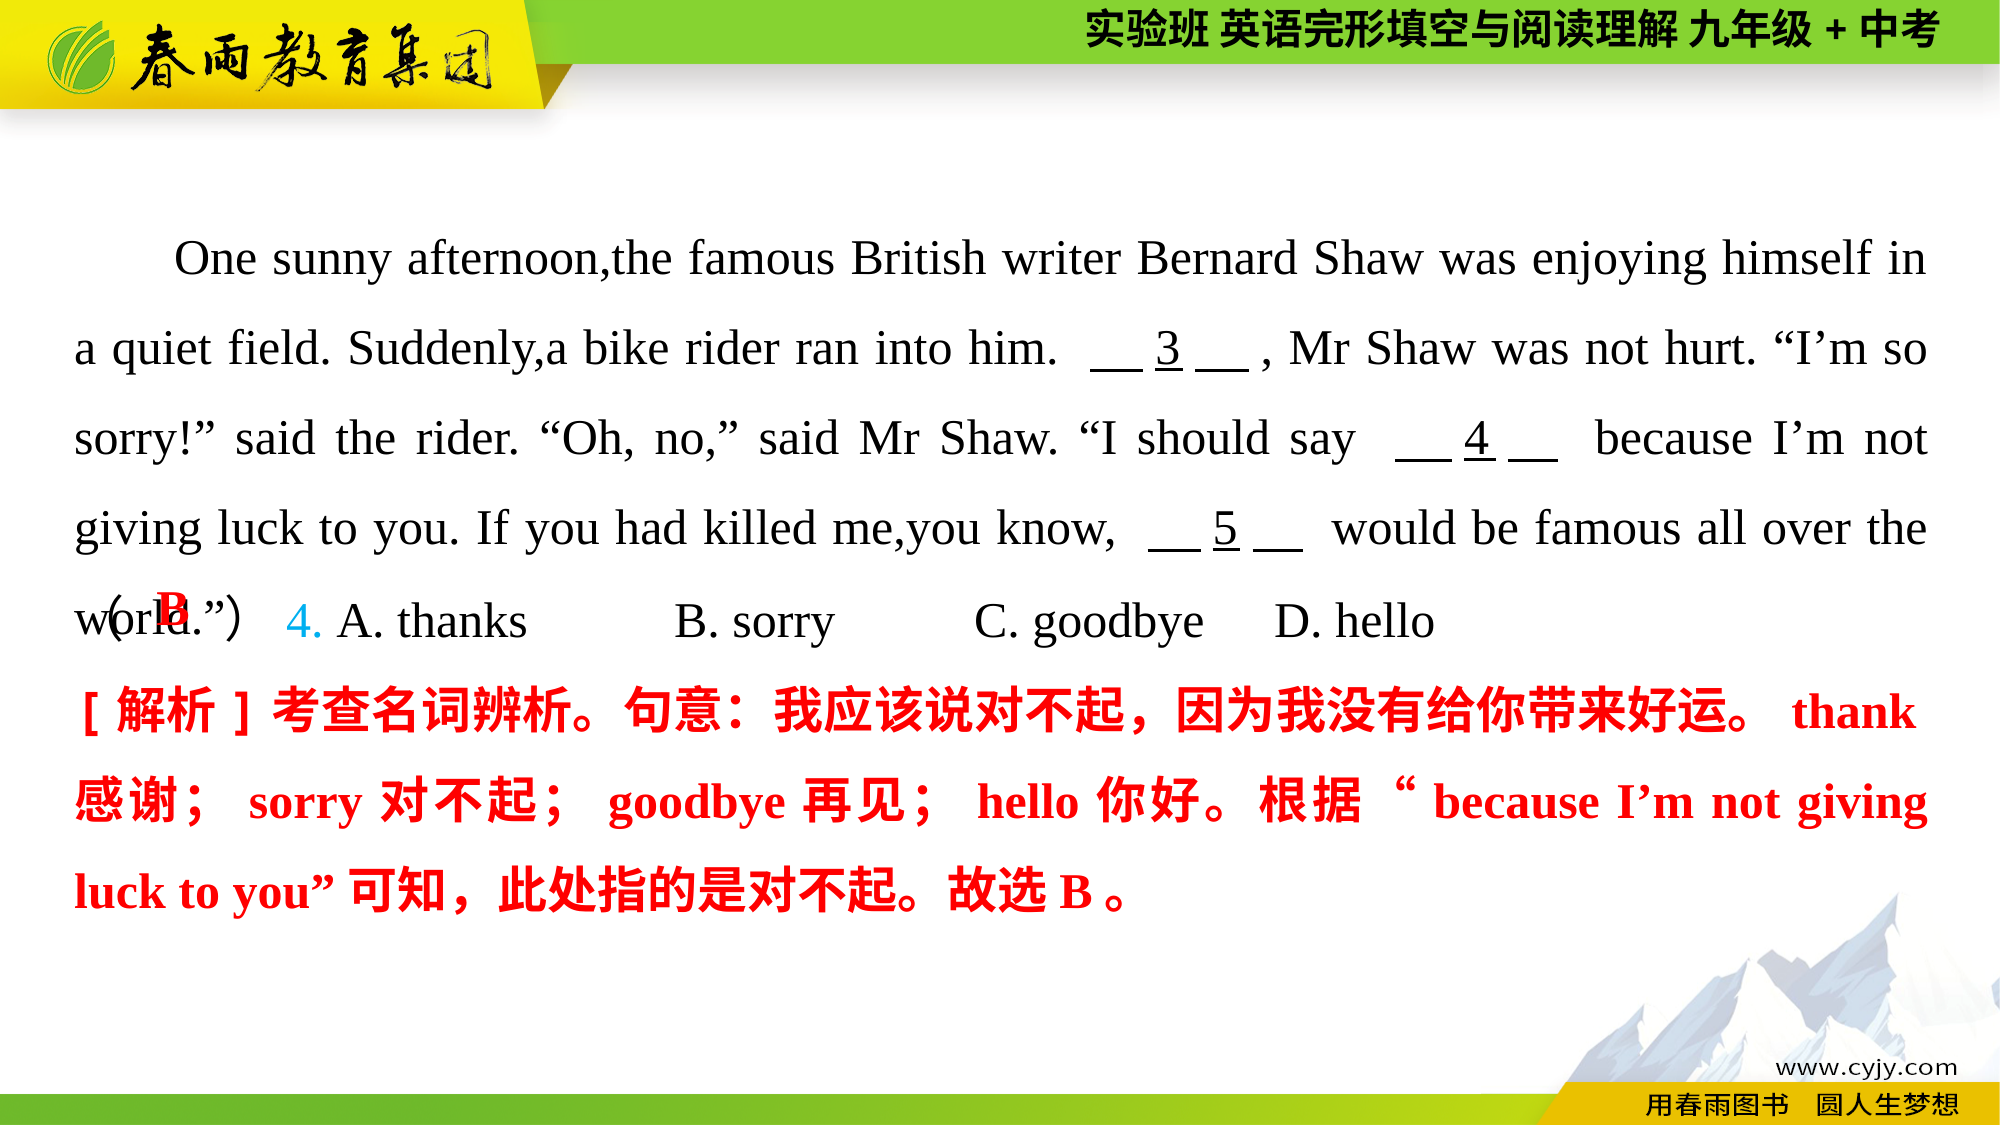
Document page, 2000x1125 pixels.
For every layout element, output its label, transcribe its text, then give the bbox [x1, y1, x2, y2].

picture [0, 0, 2000, 1125]
text_box [解析]考查名词辨析。句意：我应该说对不起，因为我没有给你带来好运。thank感谢；sorry对不起；goodbye再见；hello你好。根据“because I’m not giving luck to you”可知，此处指的是对不起。故选B。 [59, 655, 1944, 926]
list One sunny afternoon,the famous British writer Bernard Shaw was enjoying himself in a quiet field. Suddenly,a bike rider ran into him. 3 , Mr Shaw was not hurt. “I’m so sorry!” said the rider. “Oh, no,” said Mr Shaw. “I should say 4 because I’m not giving luck to you. If you had killed me,you know, 5 would be famous all over the world.” [59, 187, 1944, 549]
text_box （ ）4. A. thanks B. sorry C. goodbye D. hello [59, 549, 1944, 655]
text_box B [141, 568, 205, 643]
